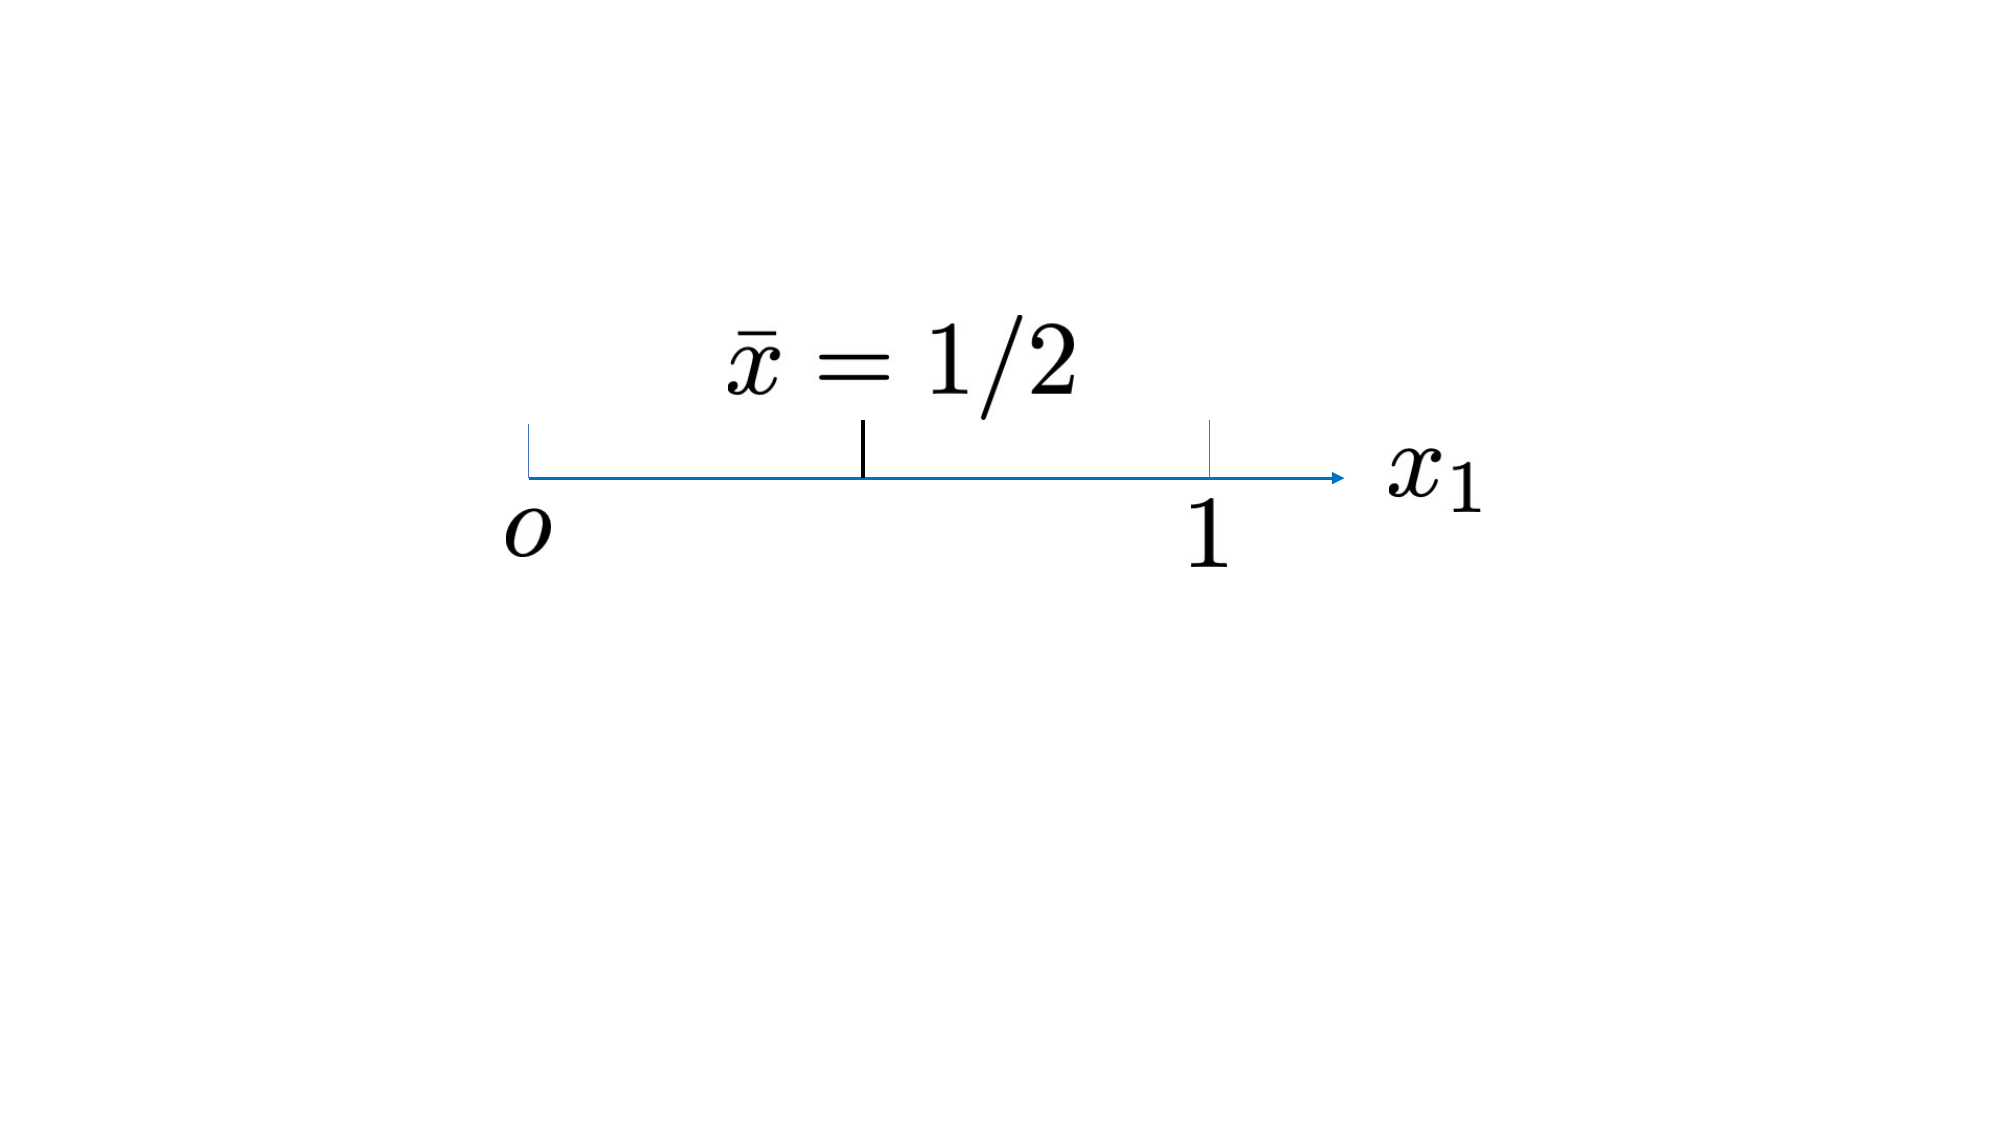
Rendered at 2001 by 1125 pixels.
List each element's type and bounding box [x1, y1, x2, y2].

picture [728, 315, 1075, 420]
picture [1389, 448, 1481, 512]
picture [506, 508, 551, 557]
picture [1191, 498, 1228, 567]
